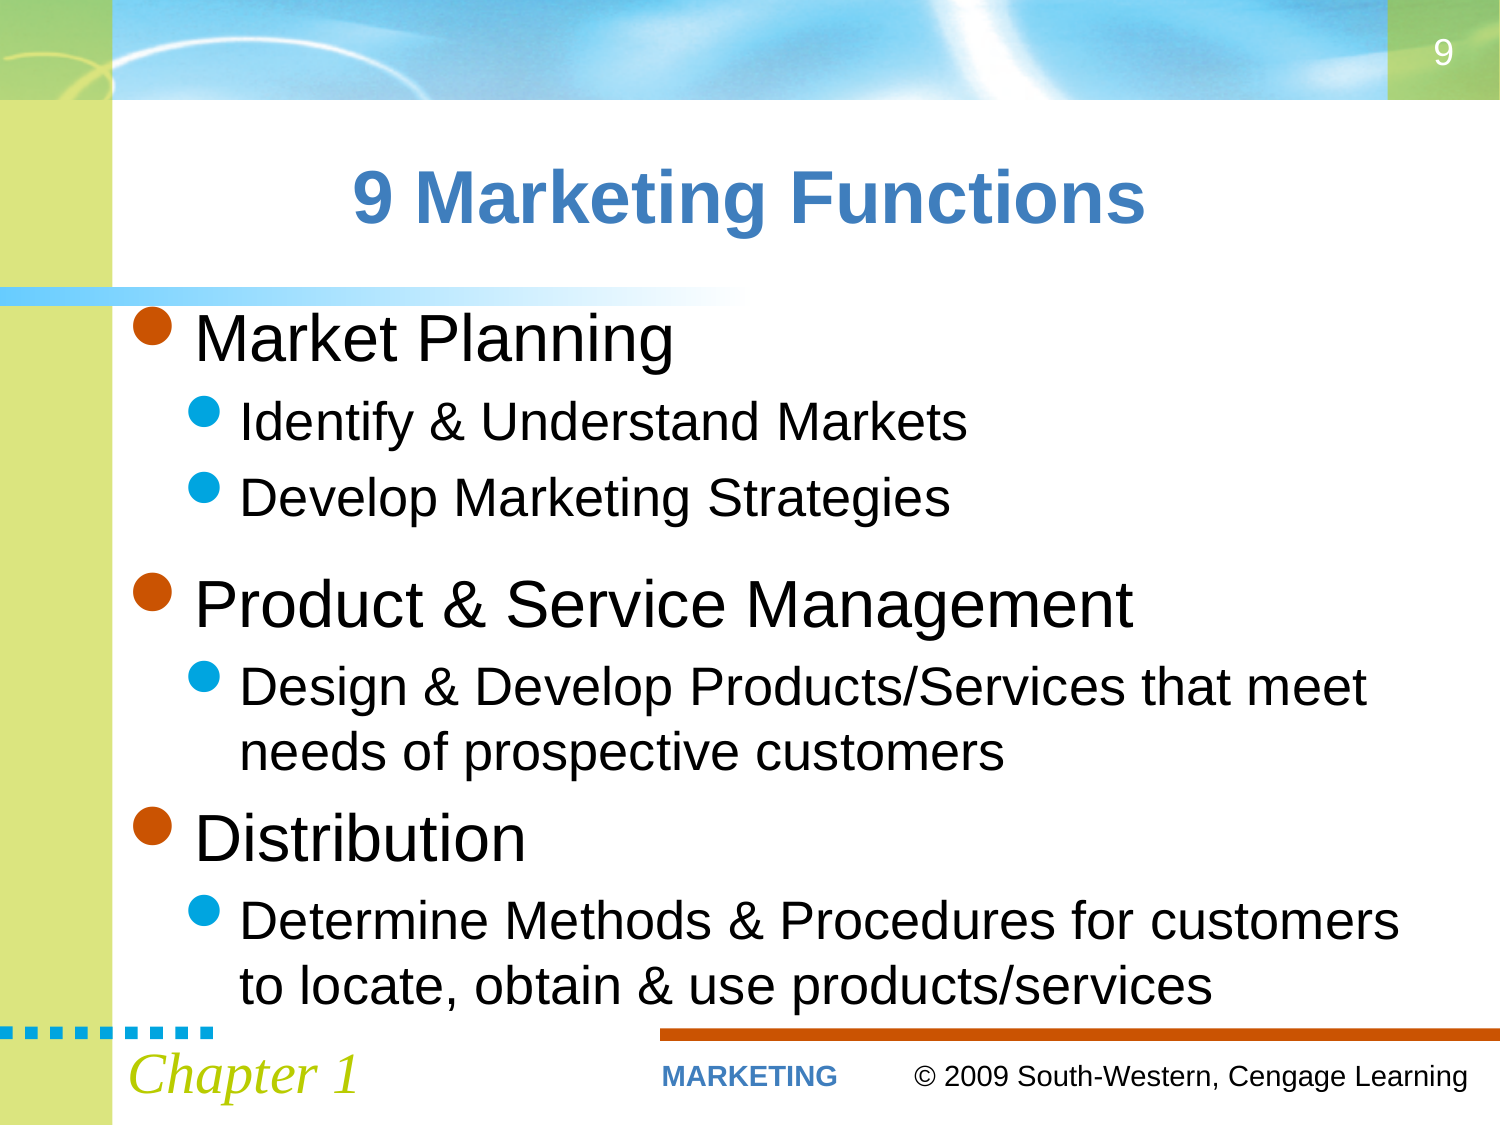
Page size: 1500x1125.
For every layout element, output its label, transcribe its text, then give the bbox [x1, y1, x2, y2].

footer Chapter 1 [112, 1012, 638, 1113]
list Market Planning Identify & Understand Markets Develop Marketing Strategies Product & Service Management Design & Develop Products/Services that meet needs of prospective customers Distribution Determine Methods & Procedures for customers to locate, obtain & use products/services [112, 287, 1476, 1063]
title 9 Marketing Functions [112, 99, 1388, 287]
slide_number 9 [1387, 0, 1500, 101]
